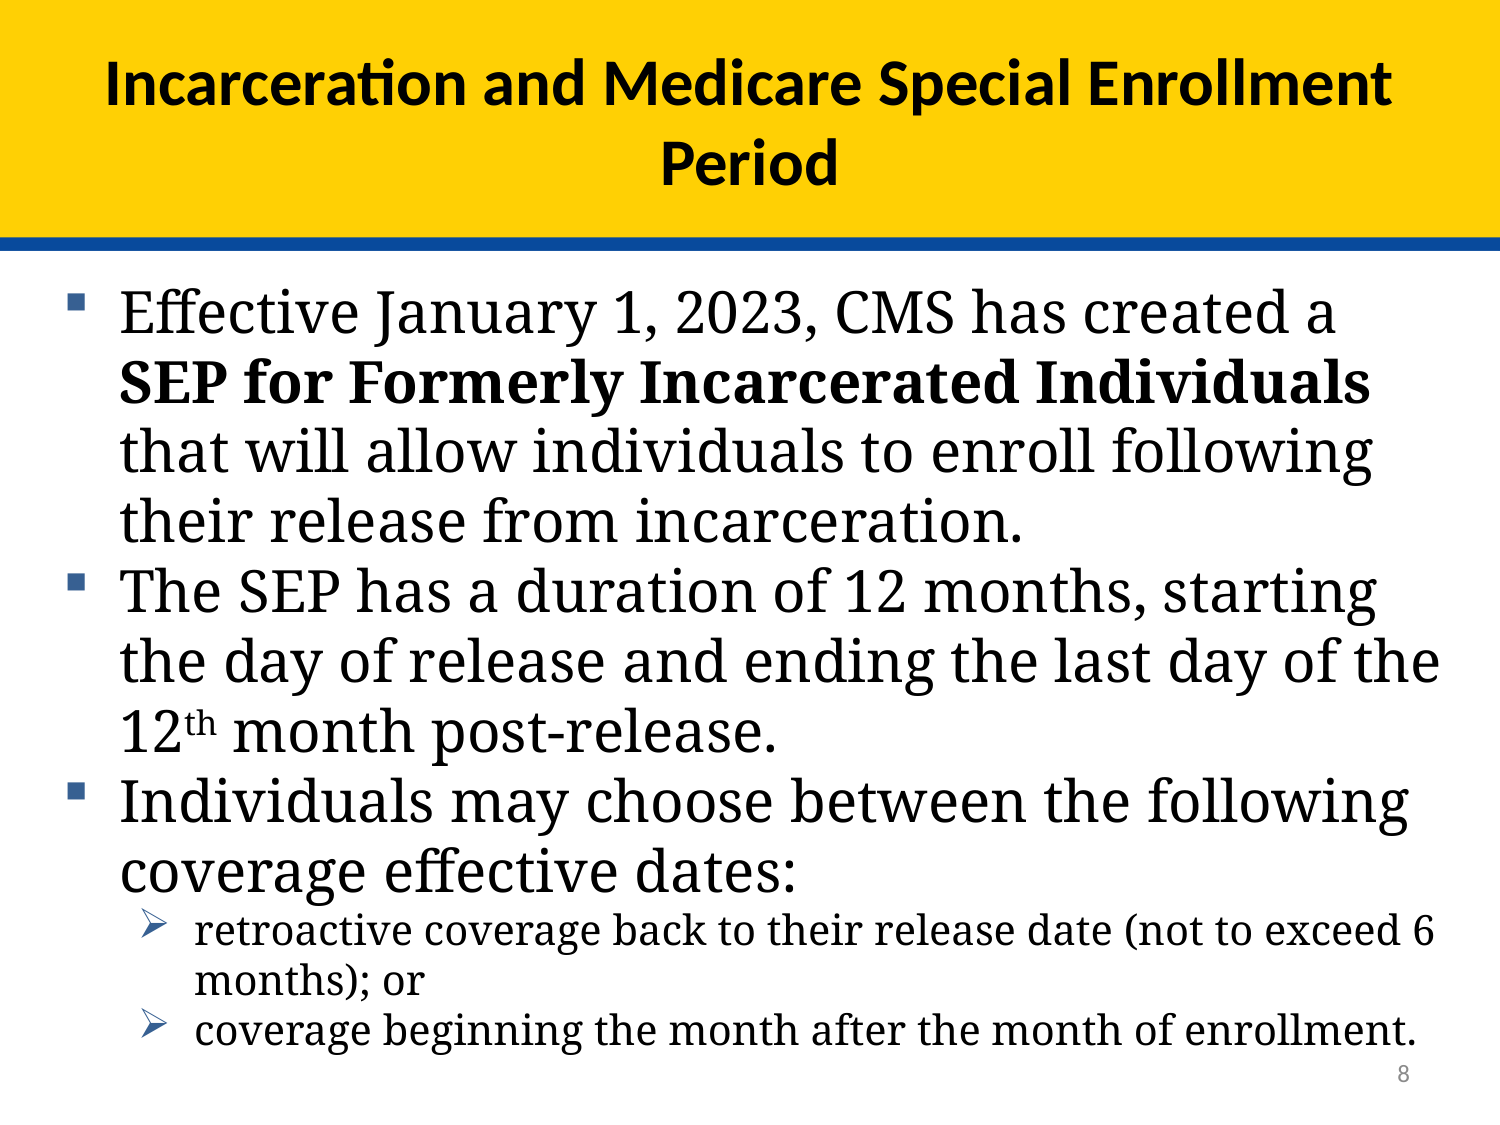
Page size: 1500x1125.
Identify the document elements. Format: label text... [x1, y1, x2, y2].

title Incarceration and Medicare Special Enrollment Period [0, 0, 1500, 238]
list Effective January 1, 2023, CMS has created a SEP for Formerly Incarcerated Individuals that will allow individuals to enroll following their release from incarceration. The SEP has a duration of 12 months, starting the day of release and ending the last day of the 12th month post-release. Individuals may choose between the following coverage effective dates: retroactive coverage back to their release date (not to exceed 6 months); or coverage beginning the month after the month of enrollment. [62, 275, 1463, 1063]
slide_number 8 [1074, 1042, 1425, 1103]
